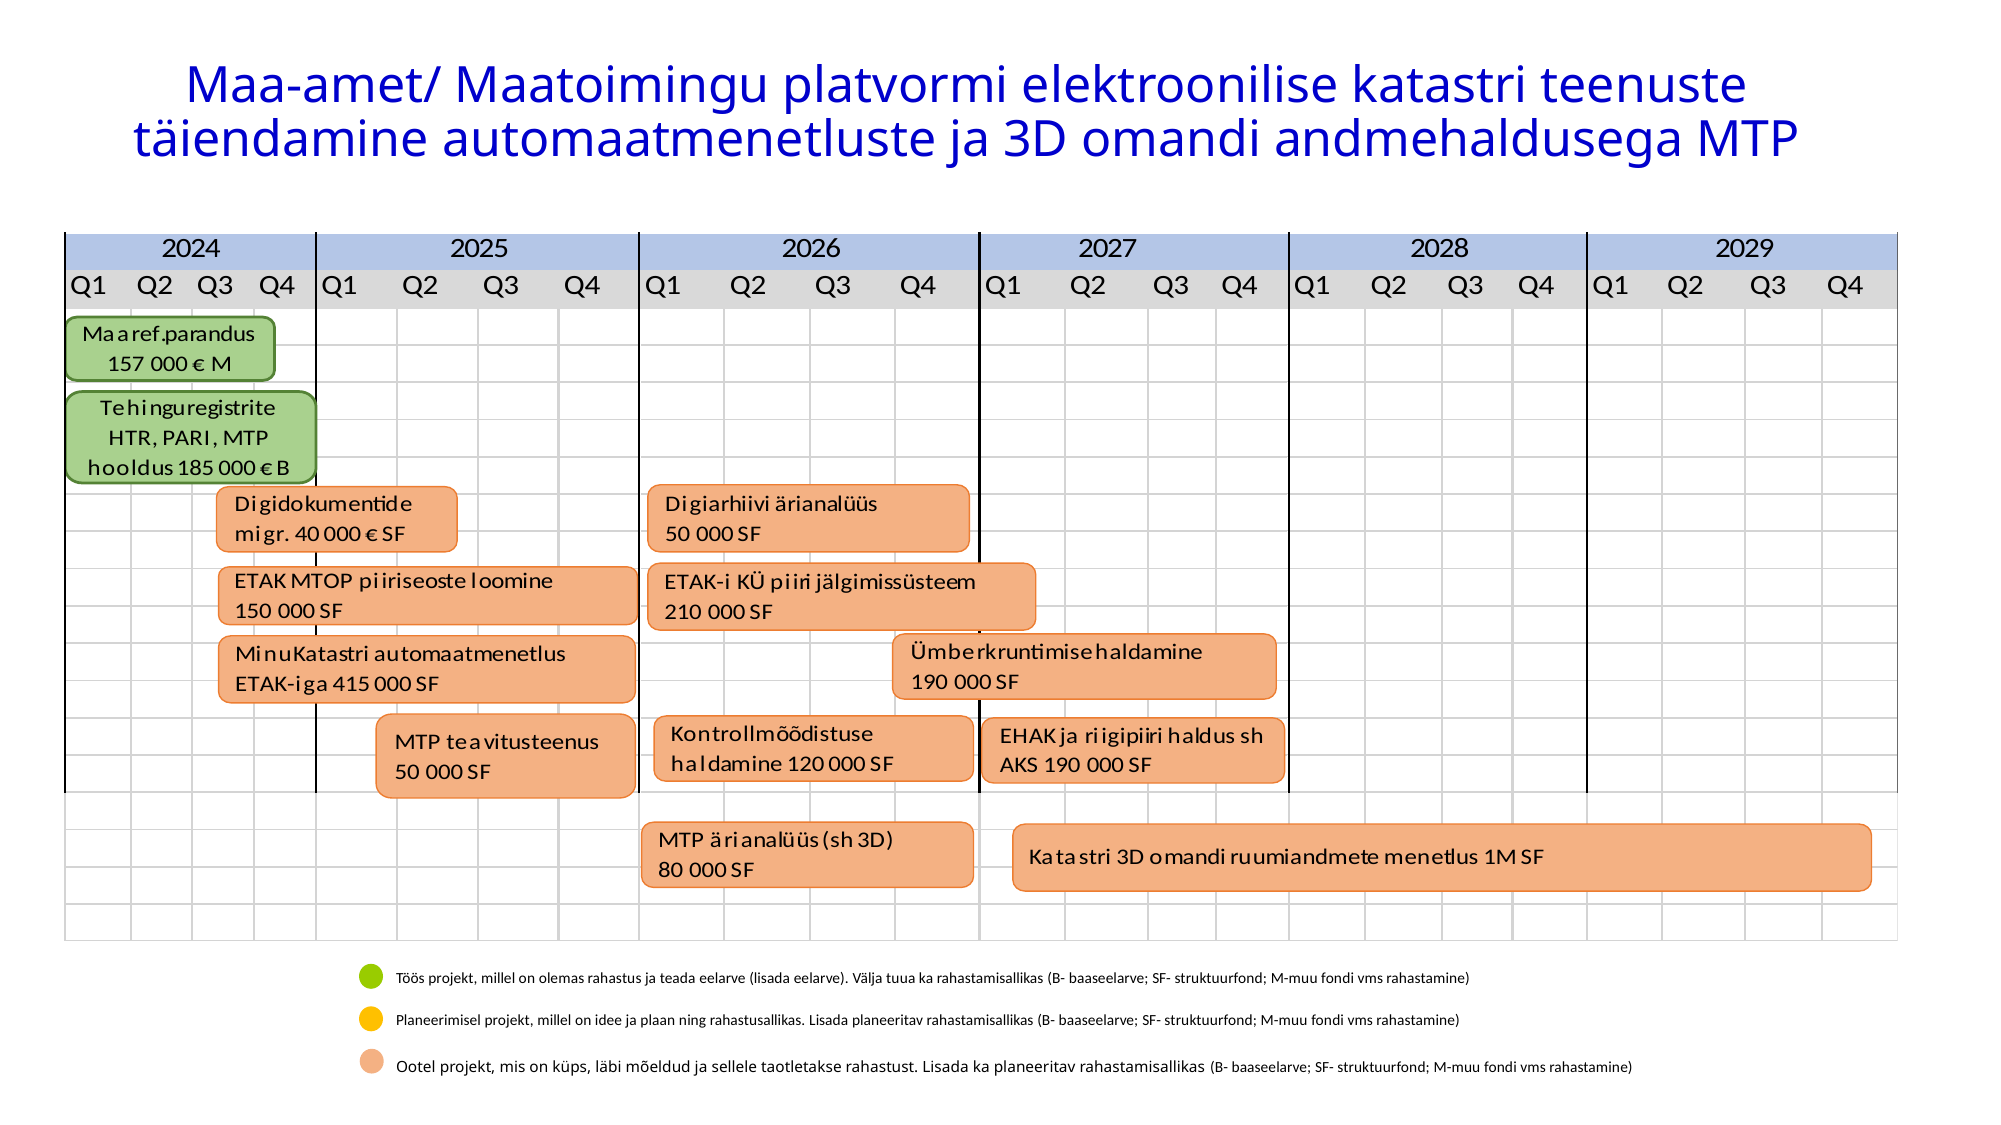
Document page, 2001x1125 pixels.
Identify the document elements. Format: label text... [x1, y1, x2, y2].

text_box Planeerimisel projekt, millel on idee ja plaan ning rahastusallikas. Lisada planeeritav rahastamisallikas (B- baaseelarve; SF- struktuurfond; M-muu fondi vms rahastamine) [396, 1007, 1687, 1029]
text_box Ootel projekt, mis on küps, läbi mõeldud ja sellele taotletakse rahastust. Lisada ka planeeritav rahastamisallikas (B- baaseelarve; SF- struktuurfond; M-muu fondi vms rahastamine) [396, 1054, 1687, 1076]
text_box [360, 1049, 384, 1074]
text_box [359, 1006, 383, 1031]
text_box [359, 964, 383, 989]
title Maa-amet/ Maatoimingu platvormi elektroonilise katastri teenuste täiendamine automaatmenetluste ja 3D omandi andmehaldusega MTP [17, 0, 1917, 233]
text_box Töös projekt, millel on olemas rahastus ja teada eelarve (lisada eelarve). Välja tuua ka rahastamisallikas (B- baaseelarve; SF- struktuurfond; M-muu fondi vms rahastamine) [396, 966, 1550, 987]
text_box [63, 232, 1900, 943]
